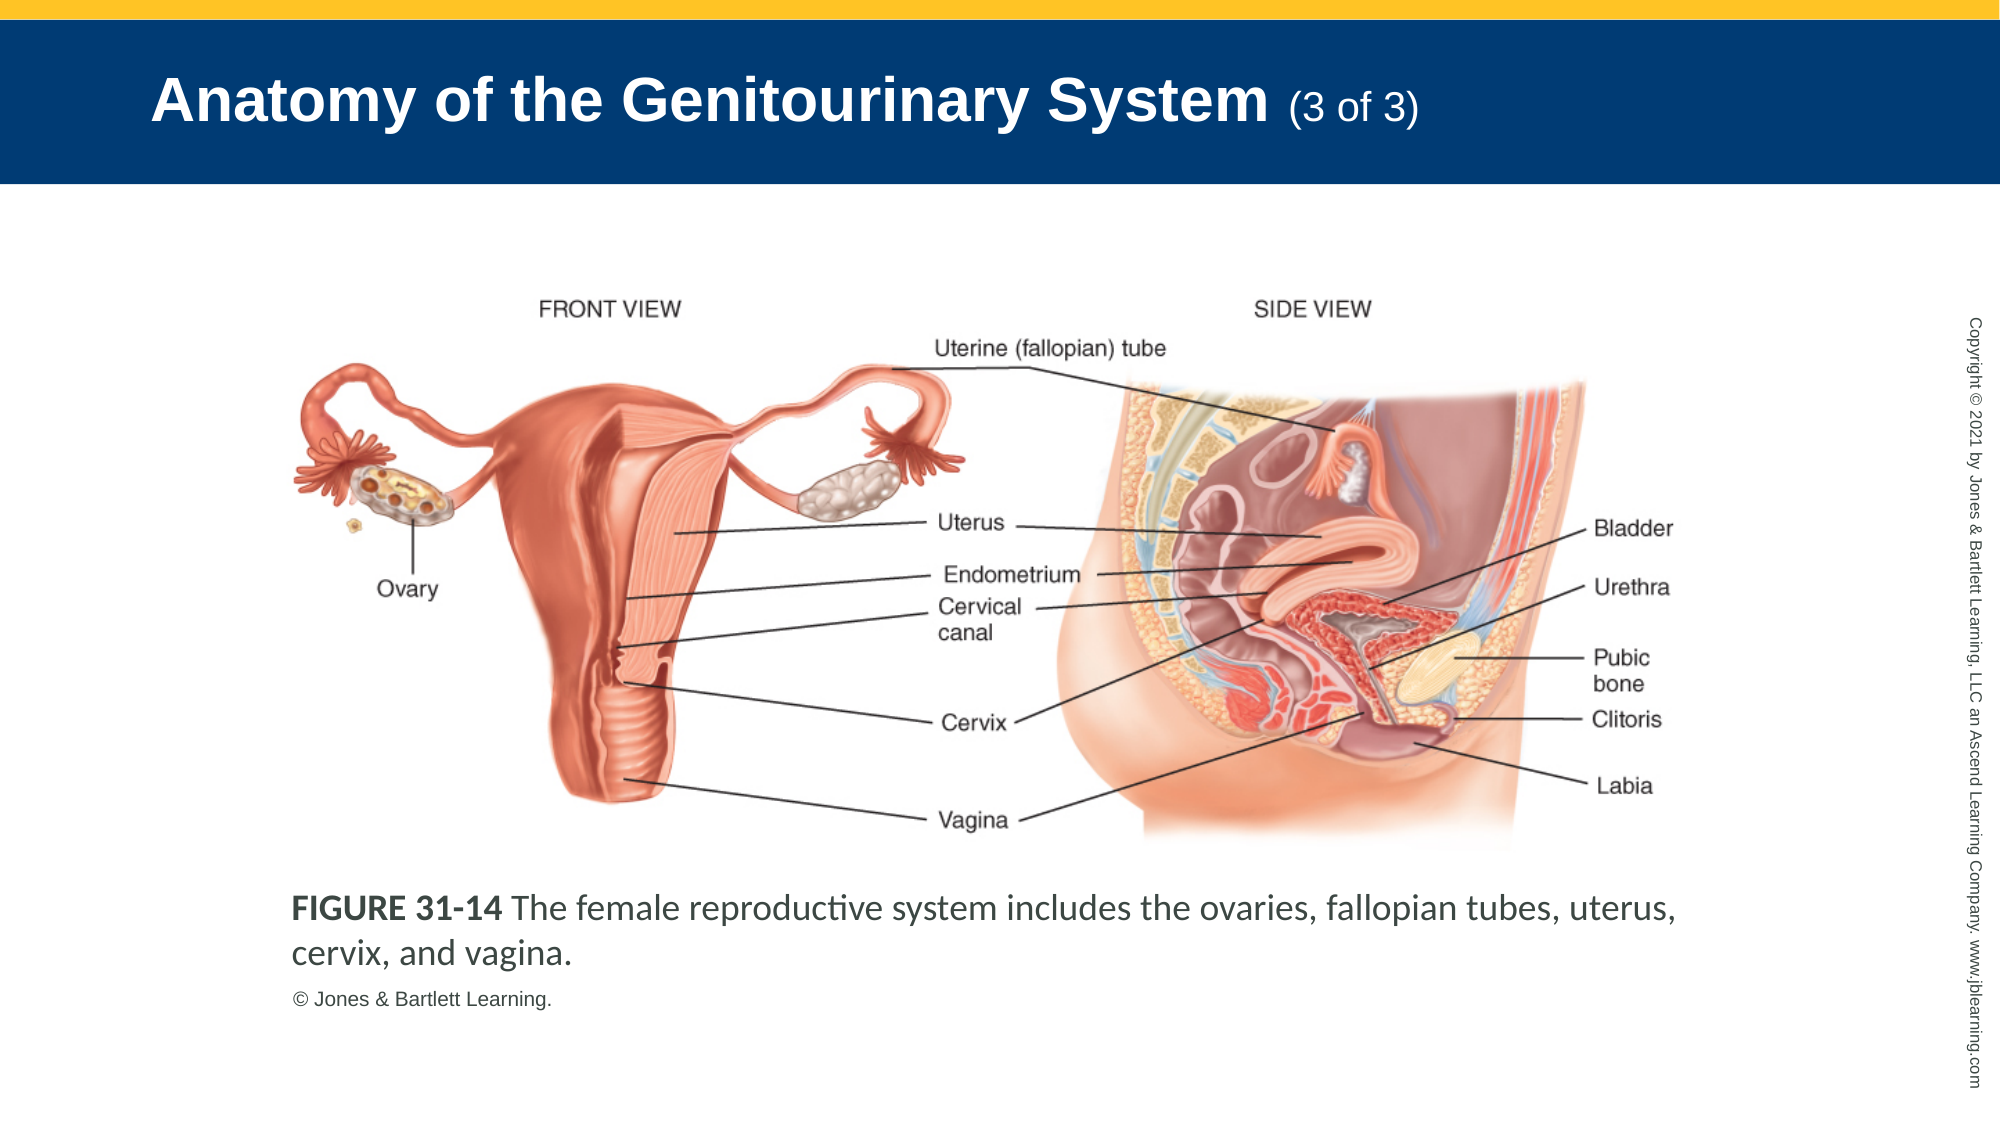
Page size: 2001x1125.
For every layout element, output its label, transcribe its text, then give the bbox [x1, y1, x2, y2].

text_box © Jones & Bartlett Learning. [278, 978, 568, 1019]
picture [276, 265, 1690, 855]
title Anatomy of the Genitourinary System (3 of 3) [0, 19, 2000, 185]
text_box FIGURE 31-14 The female reproductive system includes the ovaries, fallopian tubes, uterus, cervix, and vagina. [276, 875, 1717, 981]
